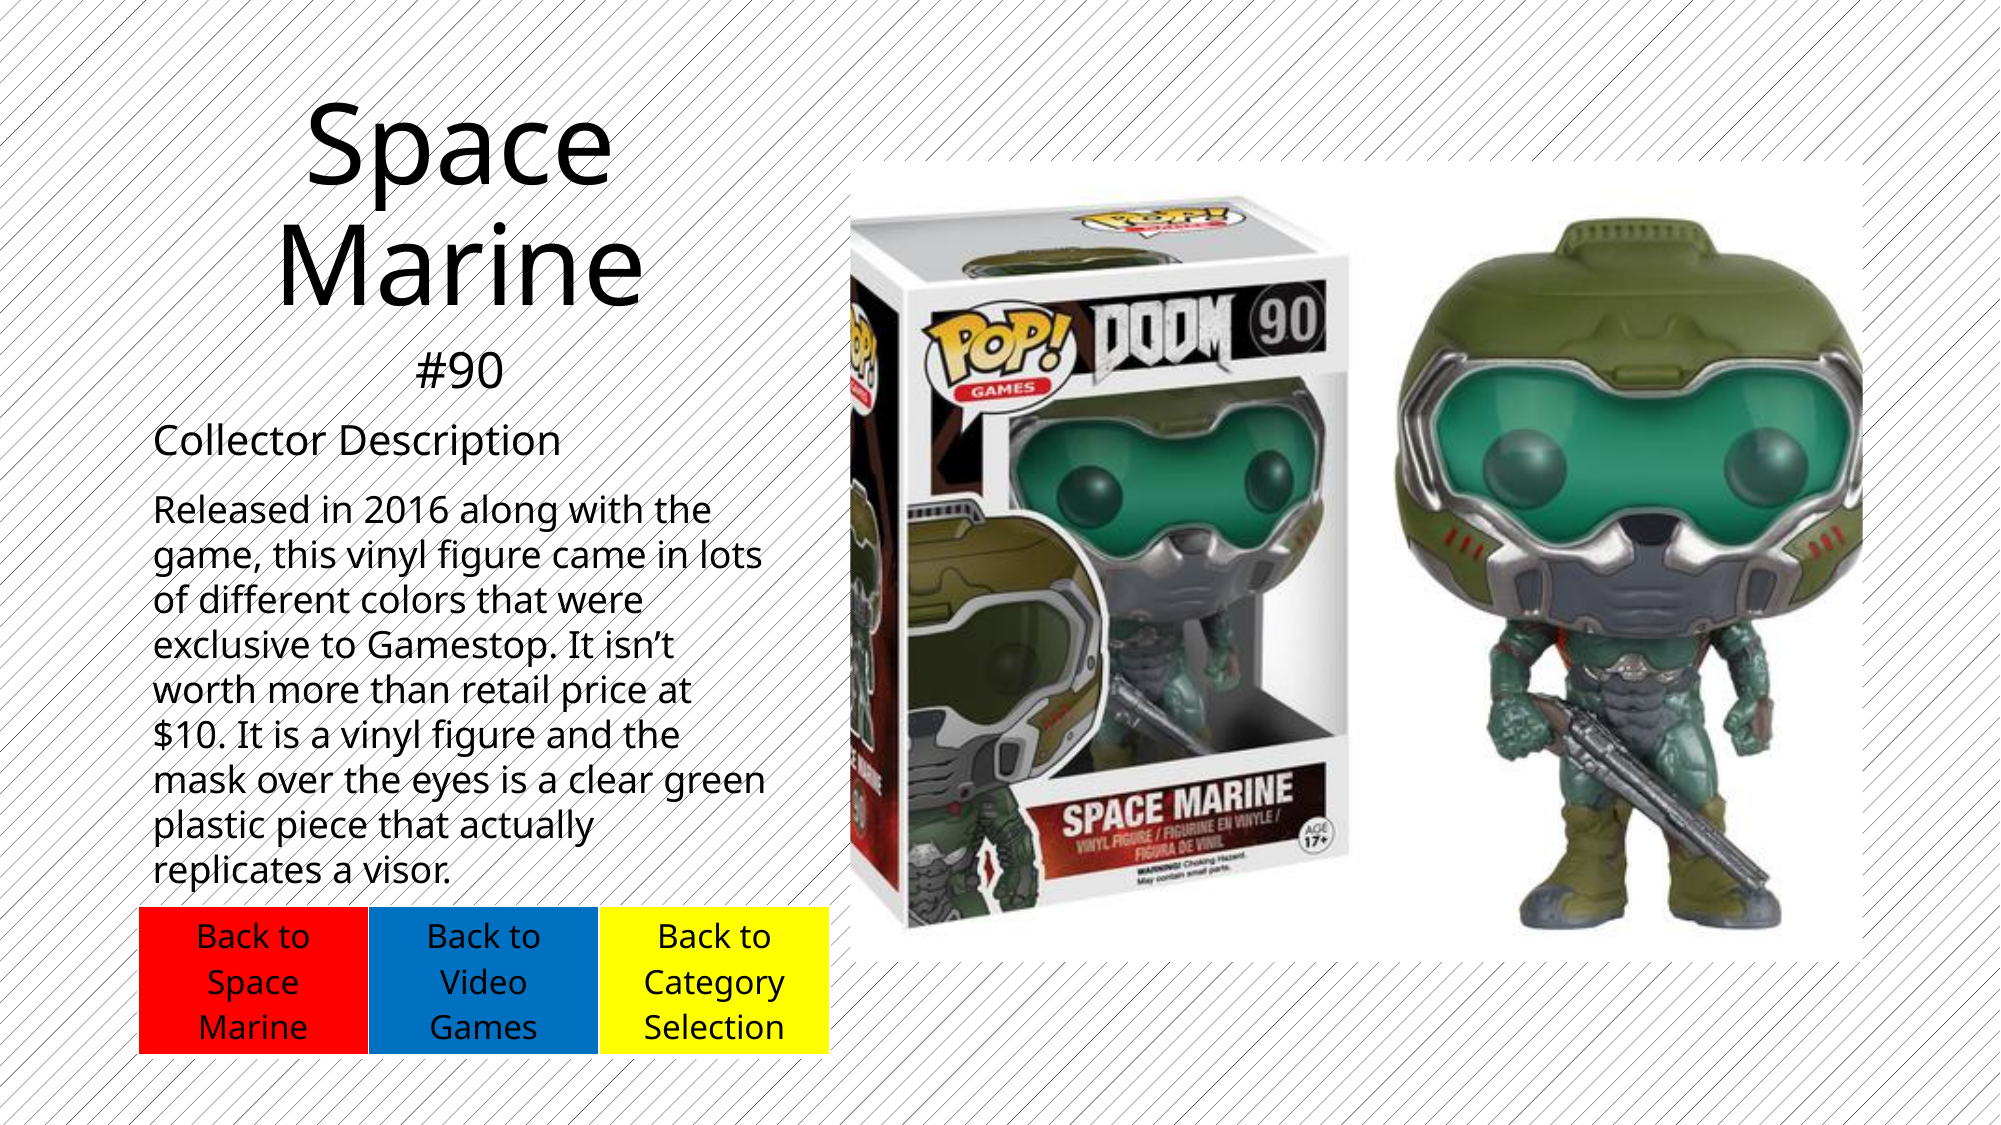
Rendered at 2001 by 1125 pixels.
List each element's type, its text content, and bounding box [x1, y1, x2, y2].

picture [850, 161, 1863, 962]
title Space Marine [137, 75, 783, 337]
picture [137, 905, 830, 1053]
list #90 Collector Description Released in 2016 along with the game, this vinyl figure came in lots of different colors that were exclusive to Gamestop. It isn’t worth more than retail price at $10. It is a vinyl figure and the mask over the eyes is a clear green plastic piece that actually replicates a visor. [137, 337, 783, 905]
